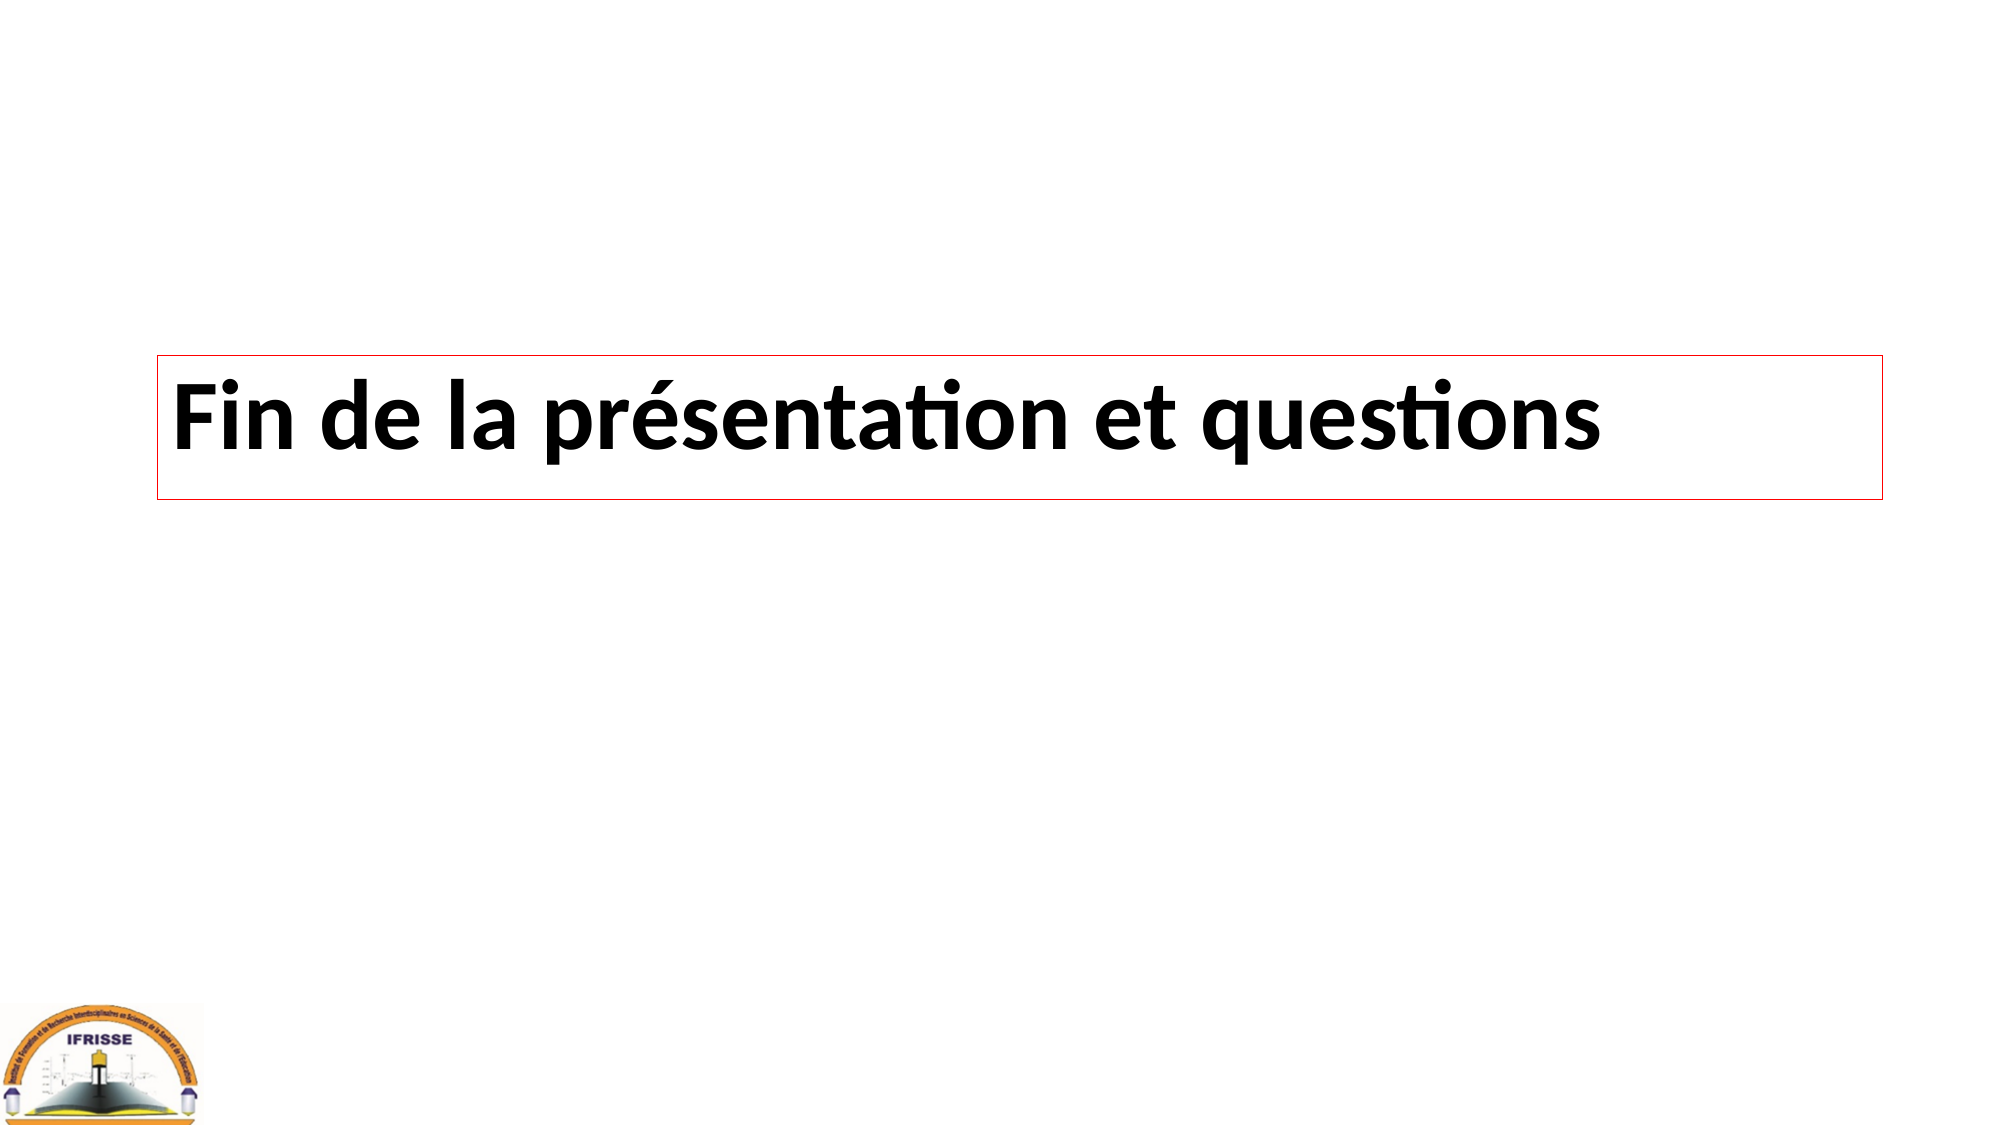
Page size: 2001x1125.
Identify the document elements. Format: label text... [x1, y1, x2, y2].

picture [0, 1003, 204, 1125]
title Fin de la présentation et questions [157, 355, 1883, 500]
